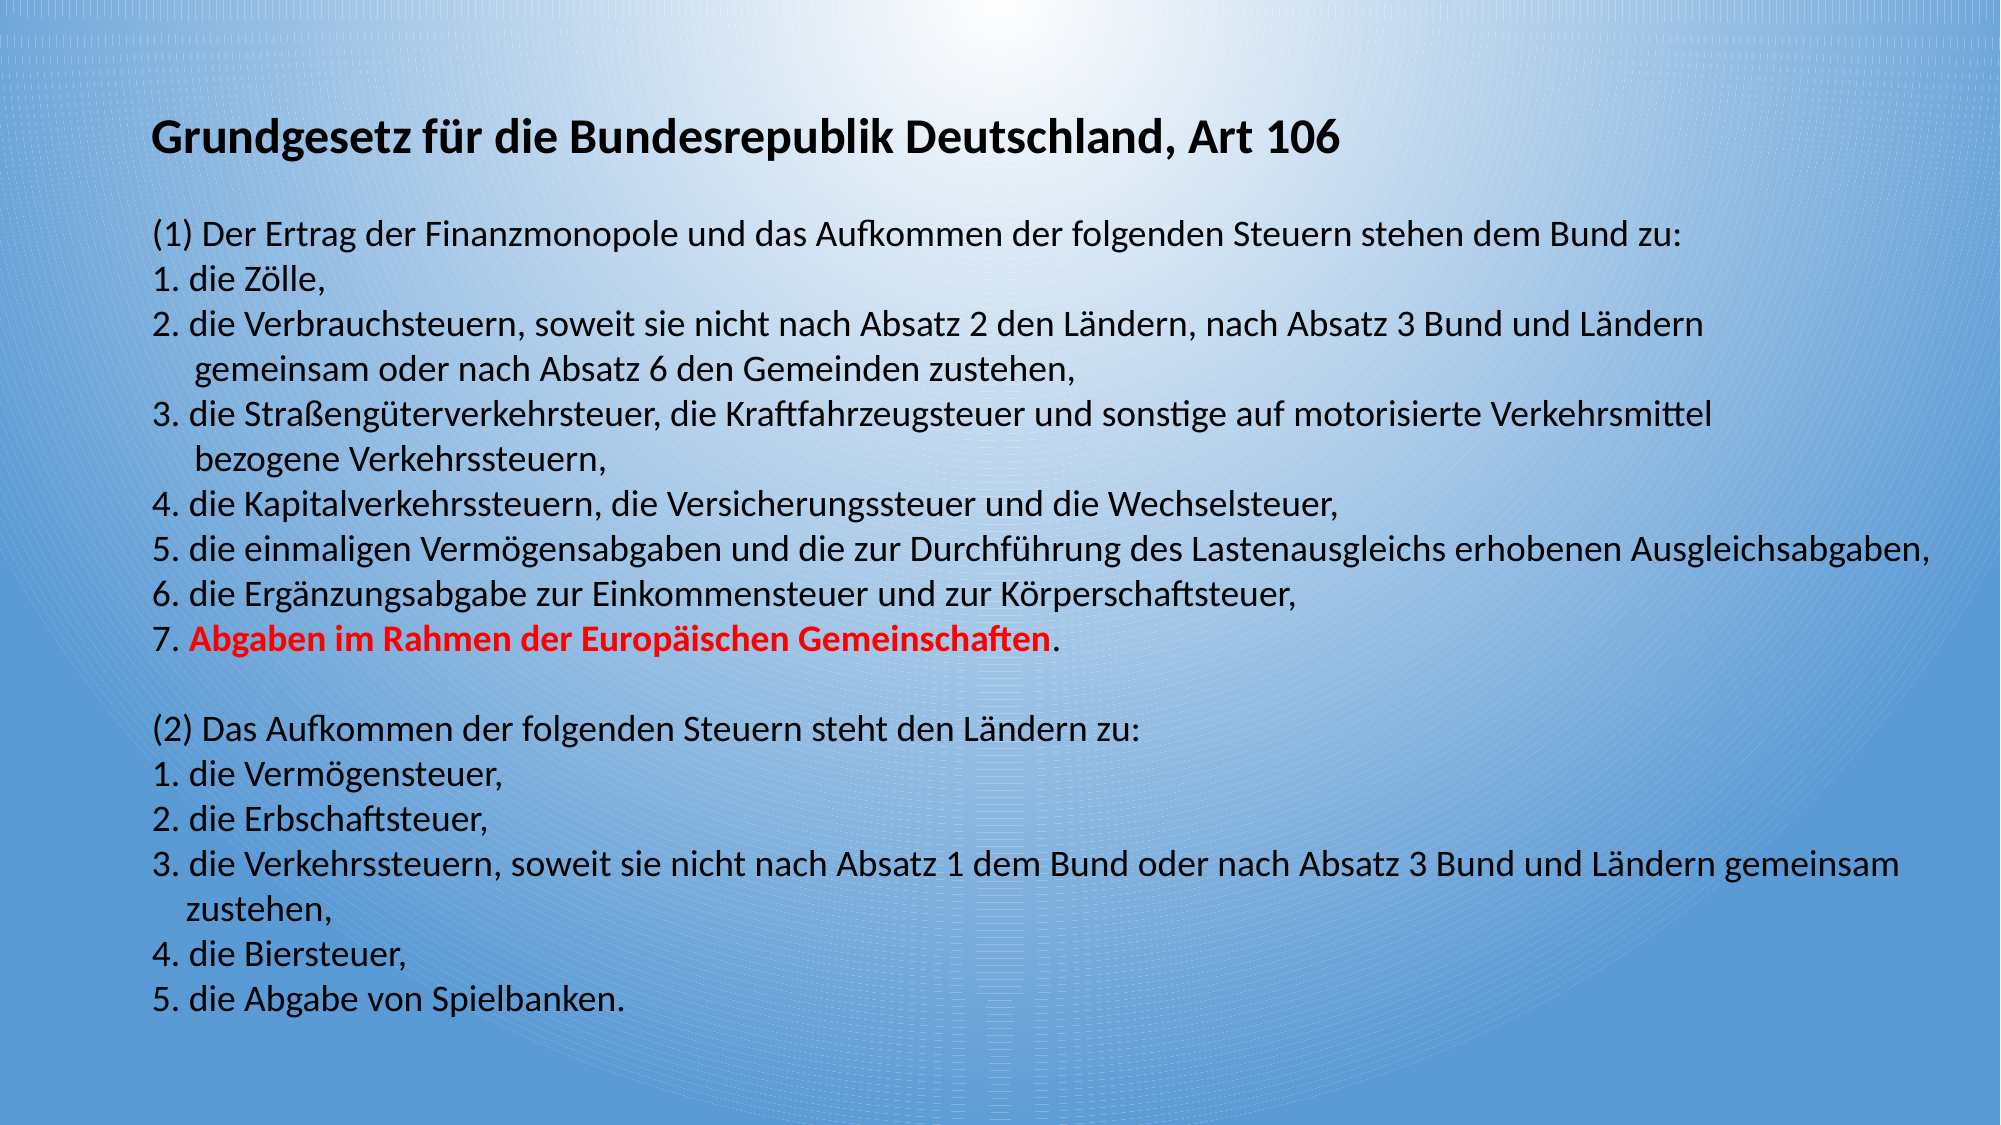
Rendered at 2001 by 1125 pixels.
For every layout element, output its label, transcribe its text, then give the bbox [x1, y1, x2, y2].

text_box Grundgesetz für die Bundesrepublik Deutschland, Art 106 (1) Der Ertrag der Finanzmonopole und das Aufkommen der folgenden Steuern stehen dem Bund zu: 1. die Zölle, 2. die Verbrauchsteuern, soweit sie nicht nach Absatz 2 den Ländern, nach Absatz 3 Bund und Ländern gemeinsam oder nach Absatz 6 den Gemeinden zustehen, 3. die Straßengüterverkehrsteuer, die Kraftfahrzeugsteuer und sonstige auf motorisierte Verkehrsmittel bezogene Verkehrssteuern, 4. die Kapitalverkehrssteuern, die Versicherungssteuer und die Wechselsteuer, 5. die einmaligen Vermögensabgaben und die zur Durchführung des Lastenausgleichs erhobenen Ausgleichsabgaben, 6. die Ergänzungsabgabe zur Einkommensteuer und zur Körperschaftsteuer, 7. Abgaben im Rahmen der Europäischen Gemeinschaften. (2) Das Aufkommen der folgenden Steuern steht den Ländern zu: 1. die Vermögensteuer, 2. die Erbschaftsteuer, 3. die Verkehrssteuern, soweit sie nicht nach Absatz 1 dem Bund oder nach Absatz 3 Bund und Ländern gemeinsam zustehen, 4. die Biersteuer, 5. die Abgabe von Spielbanken. [136, 96, 2000, 1027]
